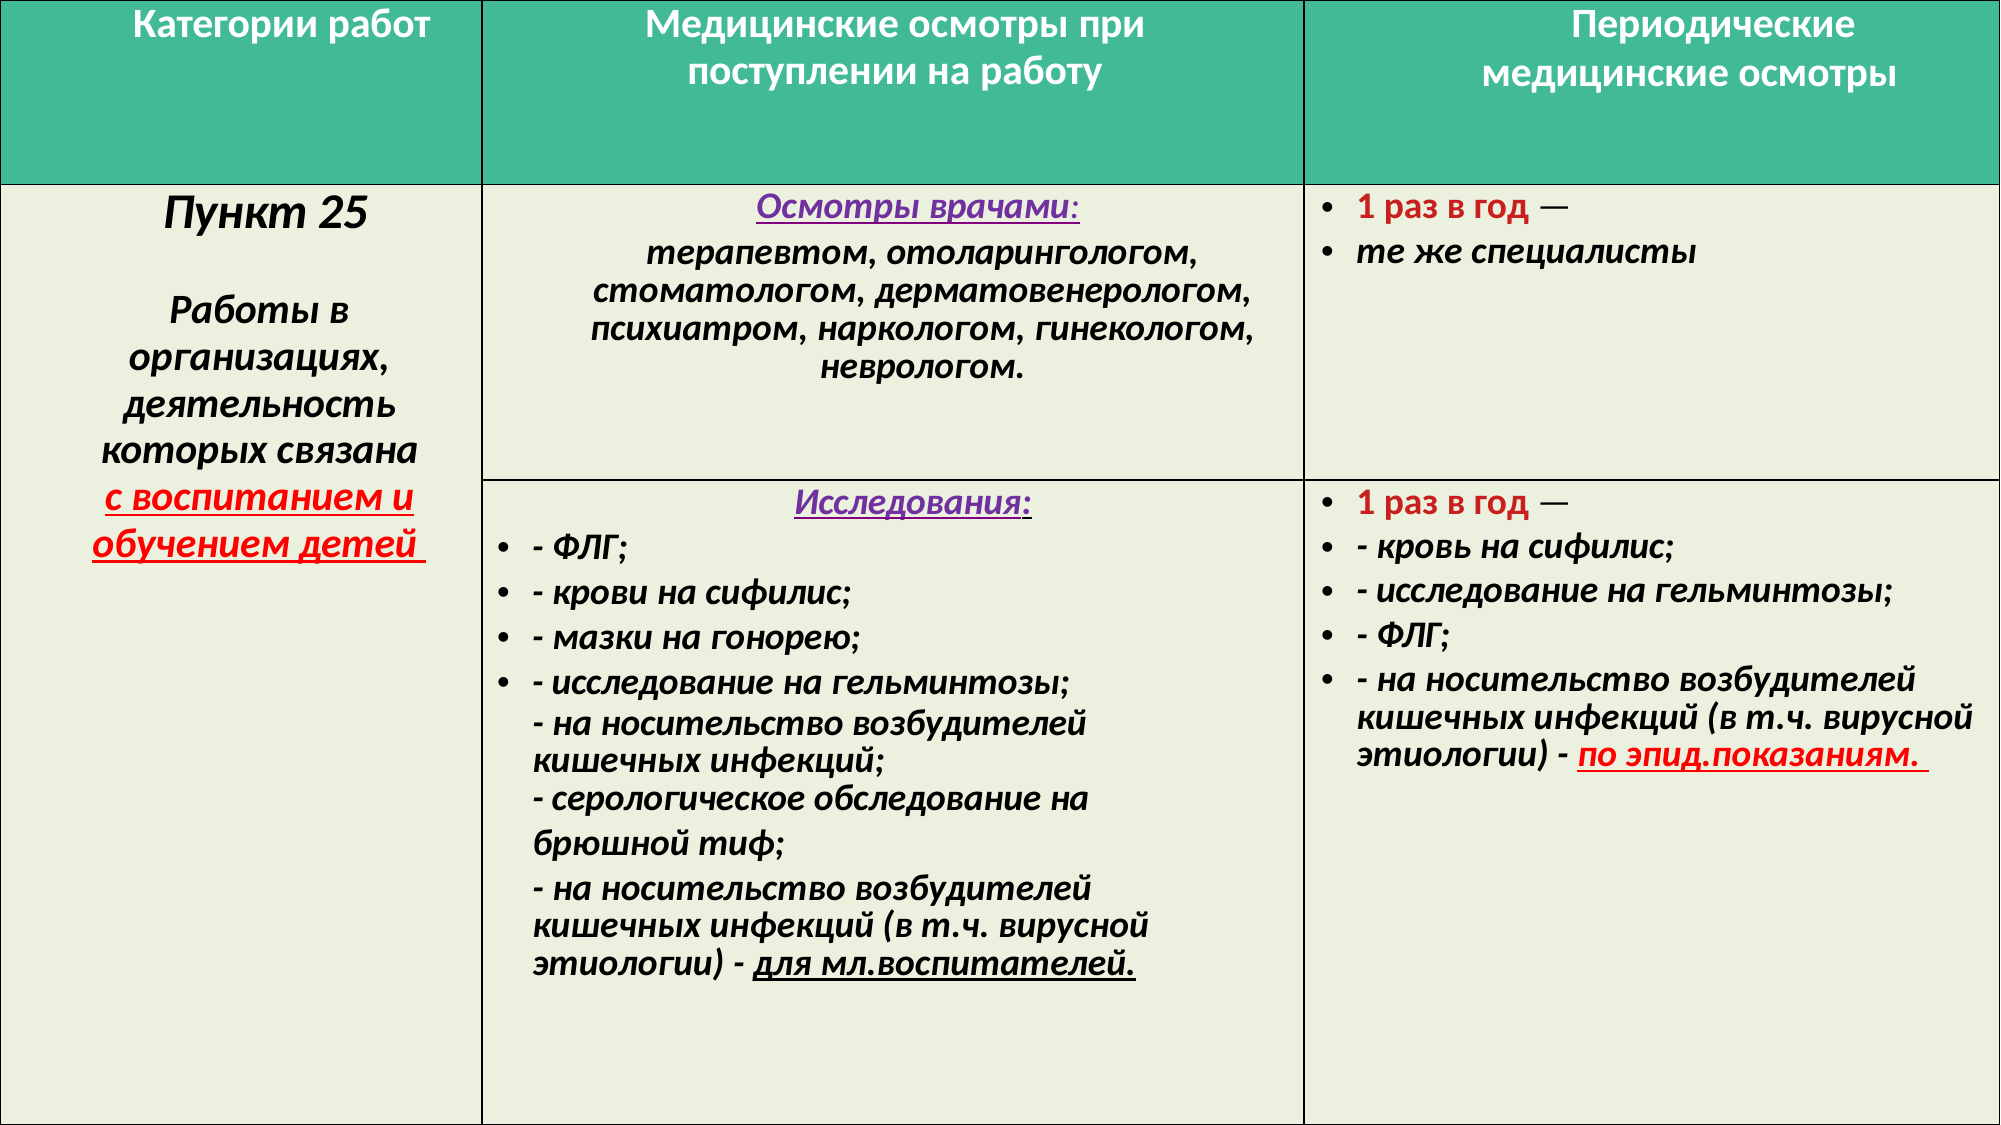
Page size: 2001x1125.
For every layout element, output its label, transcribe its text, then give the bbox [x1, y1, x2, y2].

table_cell Осмотры врачами: терапевтом, отоларингологом, стоматологом, дерматовенерологом, психиатром, наркологом, гинекологом, неврологом. [483, 185, 1303, 479]
table_header Категории работ [1, 1, 481, 184]
table_header Медицинские осмотры при поступлении на работу [483, 1, 1303, 184]
table_cell 1 раз в год — - кровь на сифилис; - исследование на гельминтозы; - ФЛГ; - на носительство возбудителей кишечных инфекций (в т.ч. вирусной этиологии) - по эпид.показаниям. [1305, 481, 1999, 1124]
table_header Периодические медицинские осмотры [1305, 1, 1999, 184]
table_cell Исследования: - ФЛГ; - крови на сифилис; - мазки на гонорею; - исследование на гельминтозы; - на носительство возбудителей кишечных инфекций; - серологическое обследование на брюшной тиф; - на носительство возбудителей кишечных инфекций (в т.ч. вирусной этиологии) - для мл.воспитателей. [483, 481, 1303, 1124]
table_cell 1 раз в год — те же специалисты [1305, 185, 1999, 479]
table_cell Пункт 25 Работы в организациях, деятельность которых связана с воспитанием и обучением детей [1, 185, 481, 1124]
